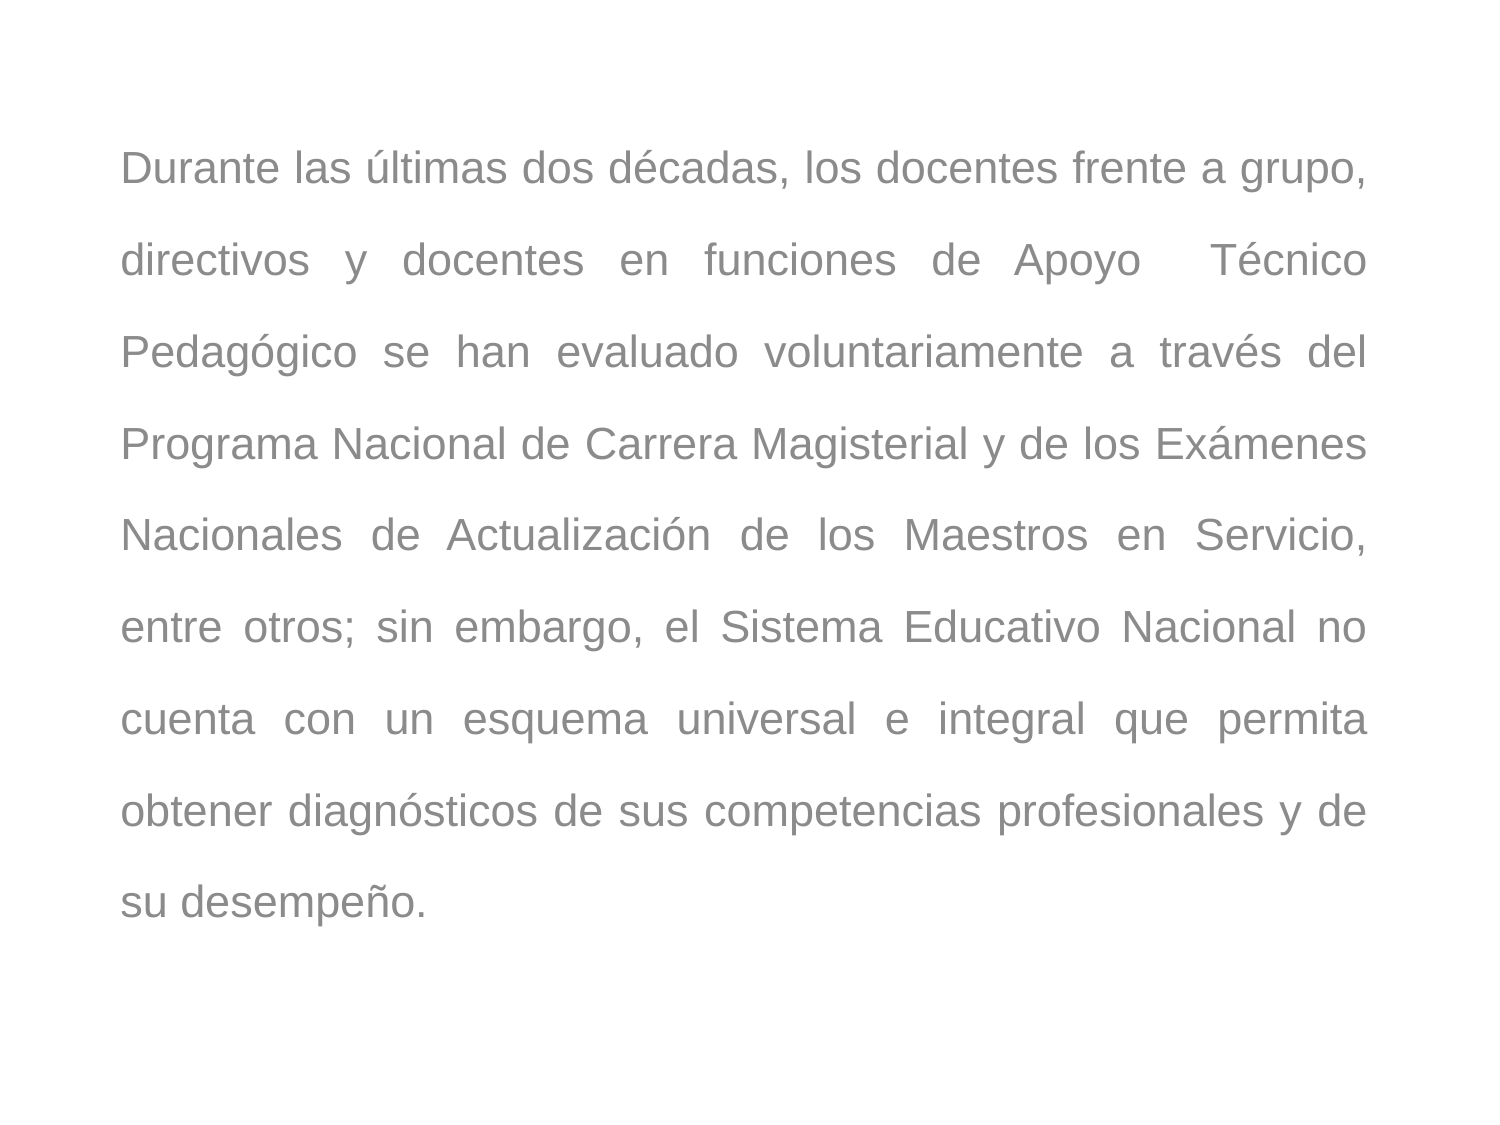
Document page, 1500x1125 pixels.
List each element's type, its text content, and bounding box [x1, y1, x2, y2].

subtitle Durante las últimas dos décadas, los docentes frente a grupo, directivos y docentes en funciones de Apoyo Técnico Pedagógico se han evaluado voluntariamente a través del Programa Nacional de Carrera Magisterial y de los Exámenes Nacionales de Actualización de los Maestros en Servicio, entre otros; sin embargo, el Sistema Educativo Nacional no cuenta con un esquema universal e integral que permita obtener diagnósticos de sus competencias profesionales y de su desempeño. [105, 93, 1383, 961]
